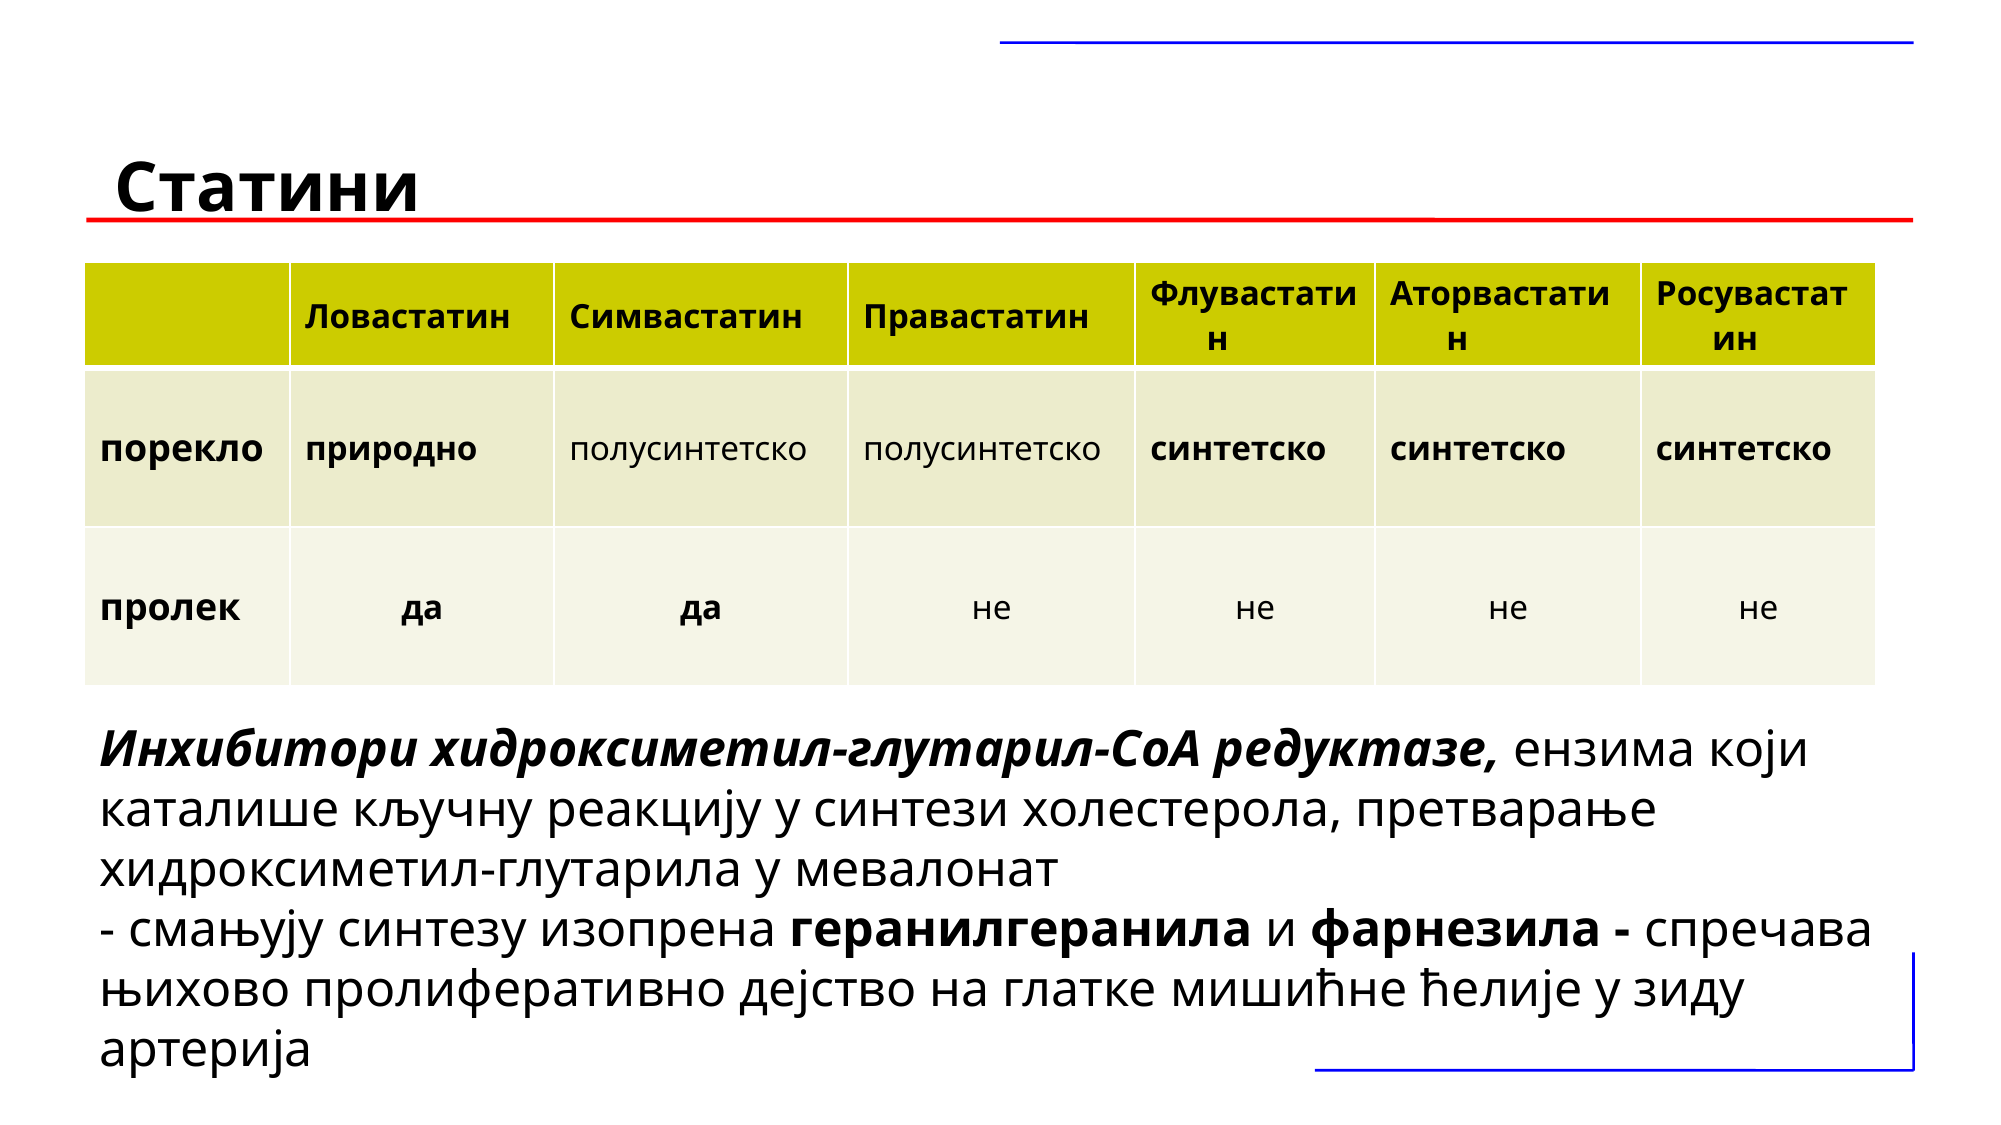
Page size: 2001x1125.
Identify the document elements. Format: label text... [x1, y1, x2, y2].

table_header Правастатин [849, 263, 1134, 365]
table_header [85, 263, 289, 365]
table_cell пролек [85, 528, 289, 685]
table_header Росувастатин [1642, 263, 1875, 365]
table_cell полусинтетско [849, 371, 1134, 526]
table_cell полусинтетско [555, 371, 847, 526]
text_box Инхибитори хидроксиметил-глутарил-СоА редуктазе, ензима који каталише кључну реакцију у синтези холестерола, претварање хидроксиметил-глутарила у мевалонат - смањују синтезу изопрена геранилгеранила и фарнезила - спречава њихово пролиферативно дејство на глатке мишићне ћелије у зиду артерија [84, 709, 1955, 1085]
table_header Аторвастатин [1376, 263, 1640, 365]
table_header Флувастатин [1136, 263, 1374, 365]
table_cell природно [291, 371, 553, 526]
title Статини [99, 20, 1898, 233]
table_cell да [555, 528, 847, 685]
table_cell не [849, 528, 1134, 685]
table_cell не [1376, 528, 1640, 685]
table_header Симвастатин [555, 263, 847, 365]
table_header Ловастатин [291, 263, 553, 365]
table_cell порекло [85, 371, 289, 526]
table_cell да [291, 528, 553, 685]
table_cell не [1642, 528, 1875, 685]
table_cell синтетско [1136, 371, 1374, 526]
table_cell синтетско [1642, 371, 1875, 526]
table_cell не [1136, 528, 1374, 685]
table_cell синтетско [1376, 371, 1640, 526]
